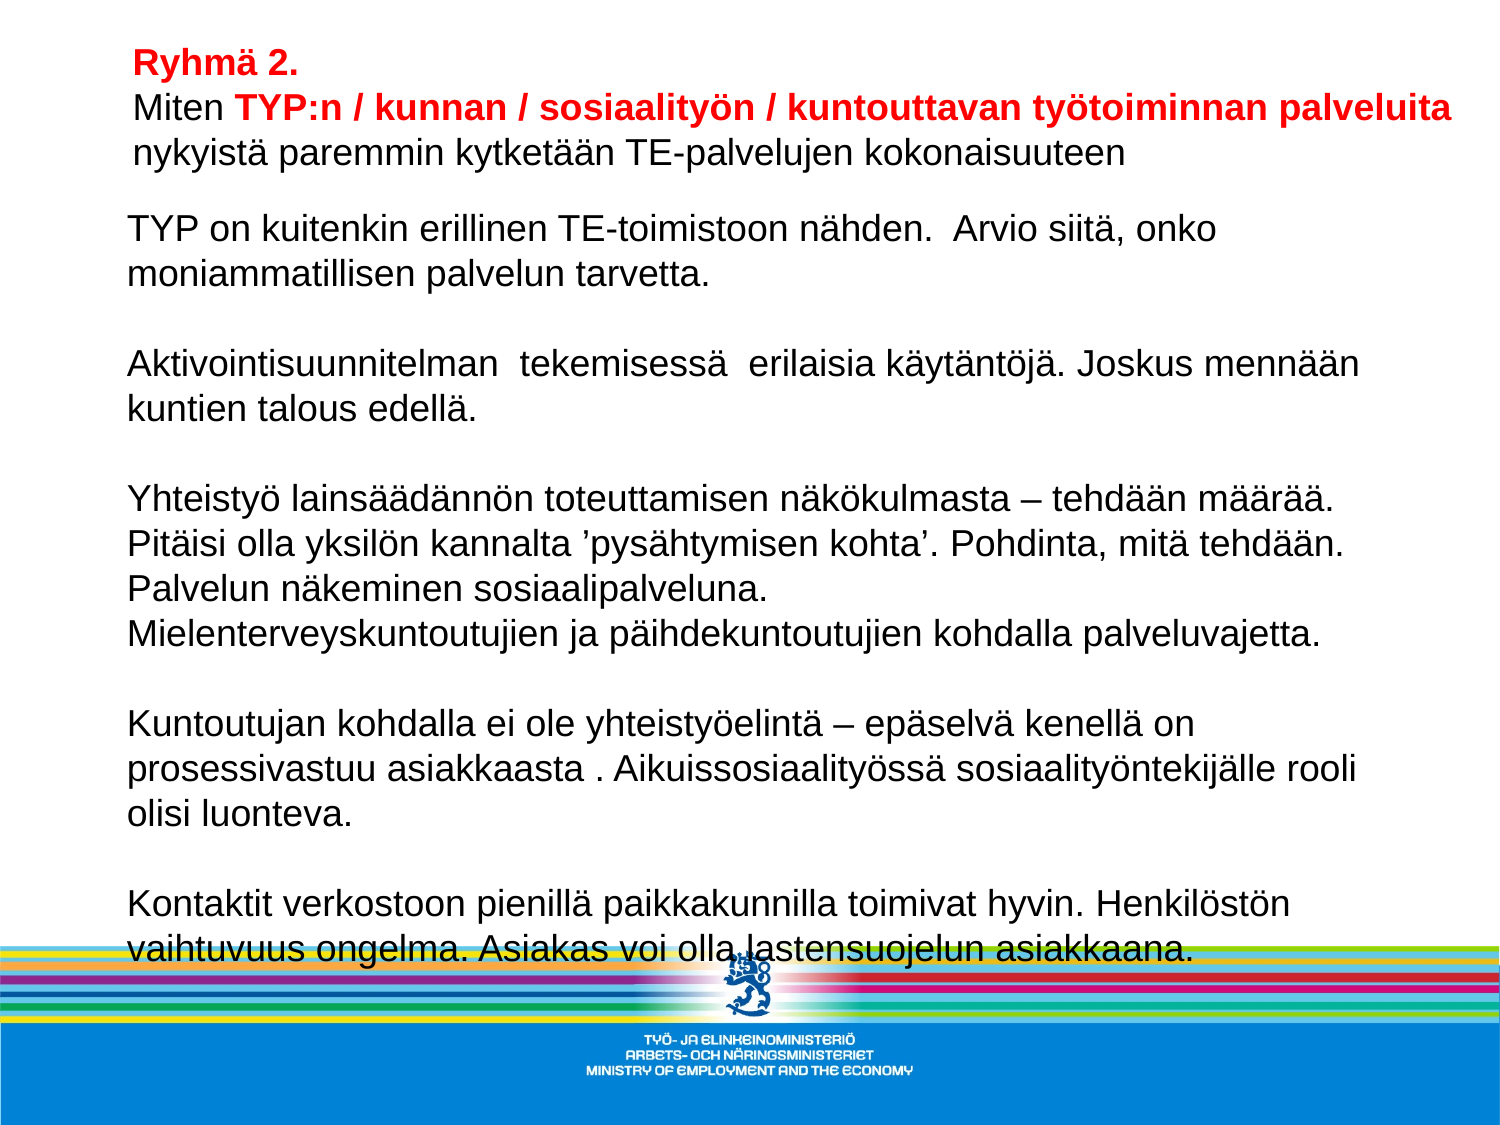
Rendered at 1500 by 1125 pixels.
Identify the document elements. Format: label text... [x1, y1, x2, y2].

text_box Ryhmä 2. Miten TYP:n / kunnan / sosiaalityön / kuntouttavan työtoiminnan palveluita nykyistä paremmin kytketään TE-palvelujen kokonaisuuteen [117, 30, 1469, 316]
text_box TYP on kuitenkin erillinen TE-toimistoon nähden. Arvio siitä, onko moniammatillisen palvelun tarvetta. Aktivointisuunnitelman tekemisessä erilaisia käytäntöjä. Joskus mennään kuntien talous edellä. Yhteistyö lainsäädännön toteuttamisen näkökulmasta – tehdään määrää. Pitäisi olla yksilön kannalta ’pysähtymisen kohta’. Pohdinta, mitä tehdään. Palvelun näkeminen sosiaalipalveluna. Mielenterveyskuntoutujien ja päihdekuntoutujien kohdalla palveluvajetta. Kuntoutujan kohdalla ei ole yhteistyöelintä – epäselvä kenellä on prosessivastuu asiakkaasta . Aikuissosiaalityössä sosiaalityöntekijälle rooli olisi luonteva. Kontaktit verkostoon pienillä paikkakunnilla toimivat hyvin. Henkilöstön vaihtuvuus ongelma. Asiakas voi olla lastensuojelun asiakkaana. [112, 196, 1400, 976]
picture [0, 946, 1500, 1125]
